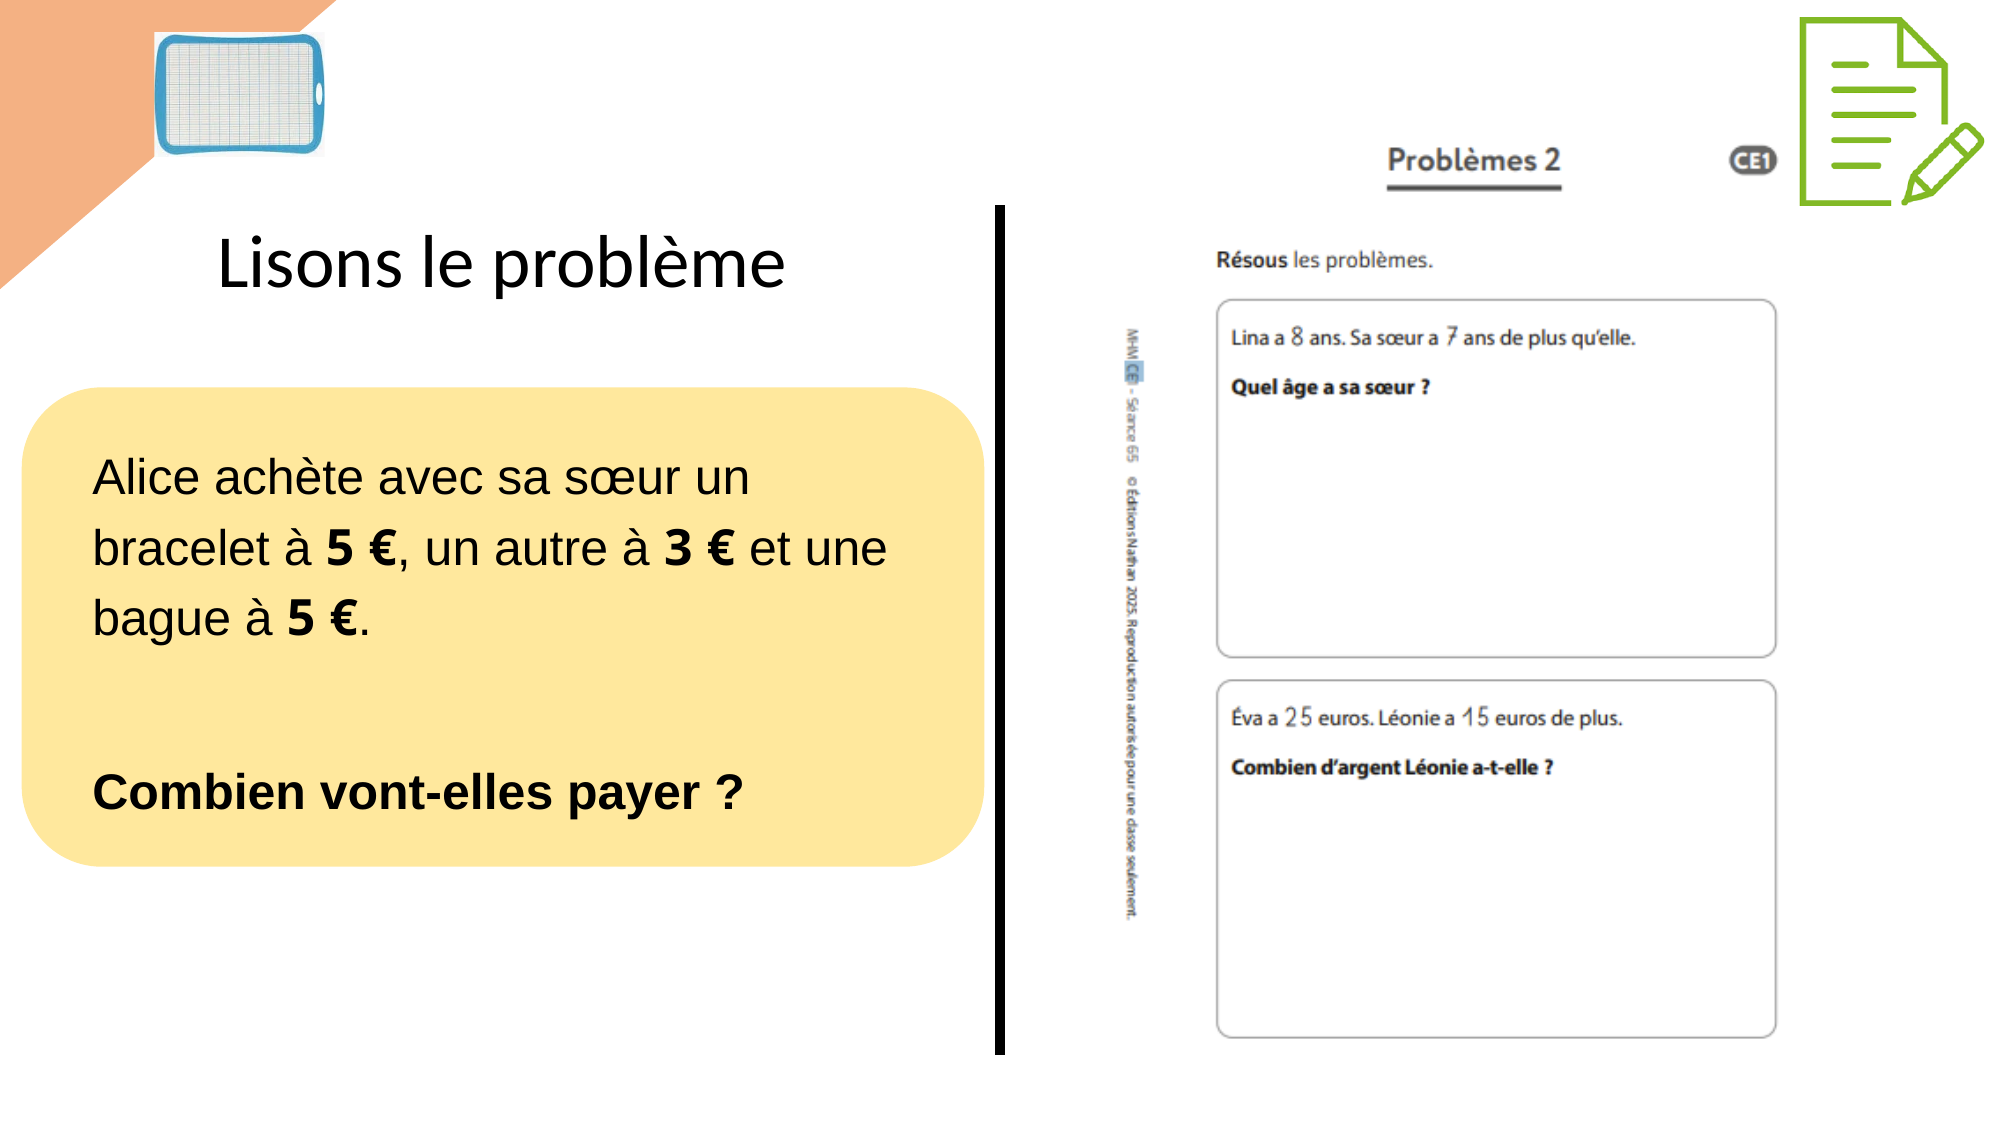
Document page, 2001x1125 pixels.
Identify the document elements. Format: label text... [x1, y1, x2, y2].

text_box [0, 0, 337, 290]
picture [1109, 17, 1986, 1046]
text_box Alice achète avec sa sœur un bracelet à 5 €, un autre à 3 € et une bague à 5 €. Combien vont-elles payer ? [20, 386, 986, 868]
picture [154, 32, 325, 157]
text_box Lisons le problème [202, 205, 844, 311]
